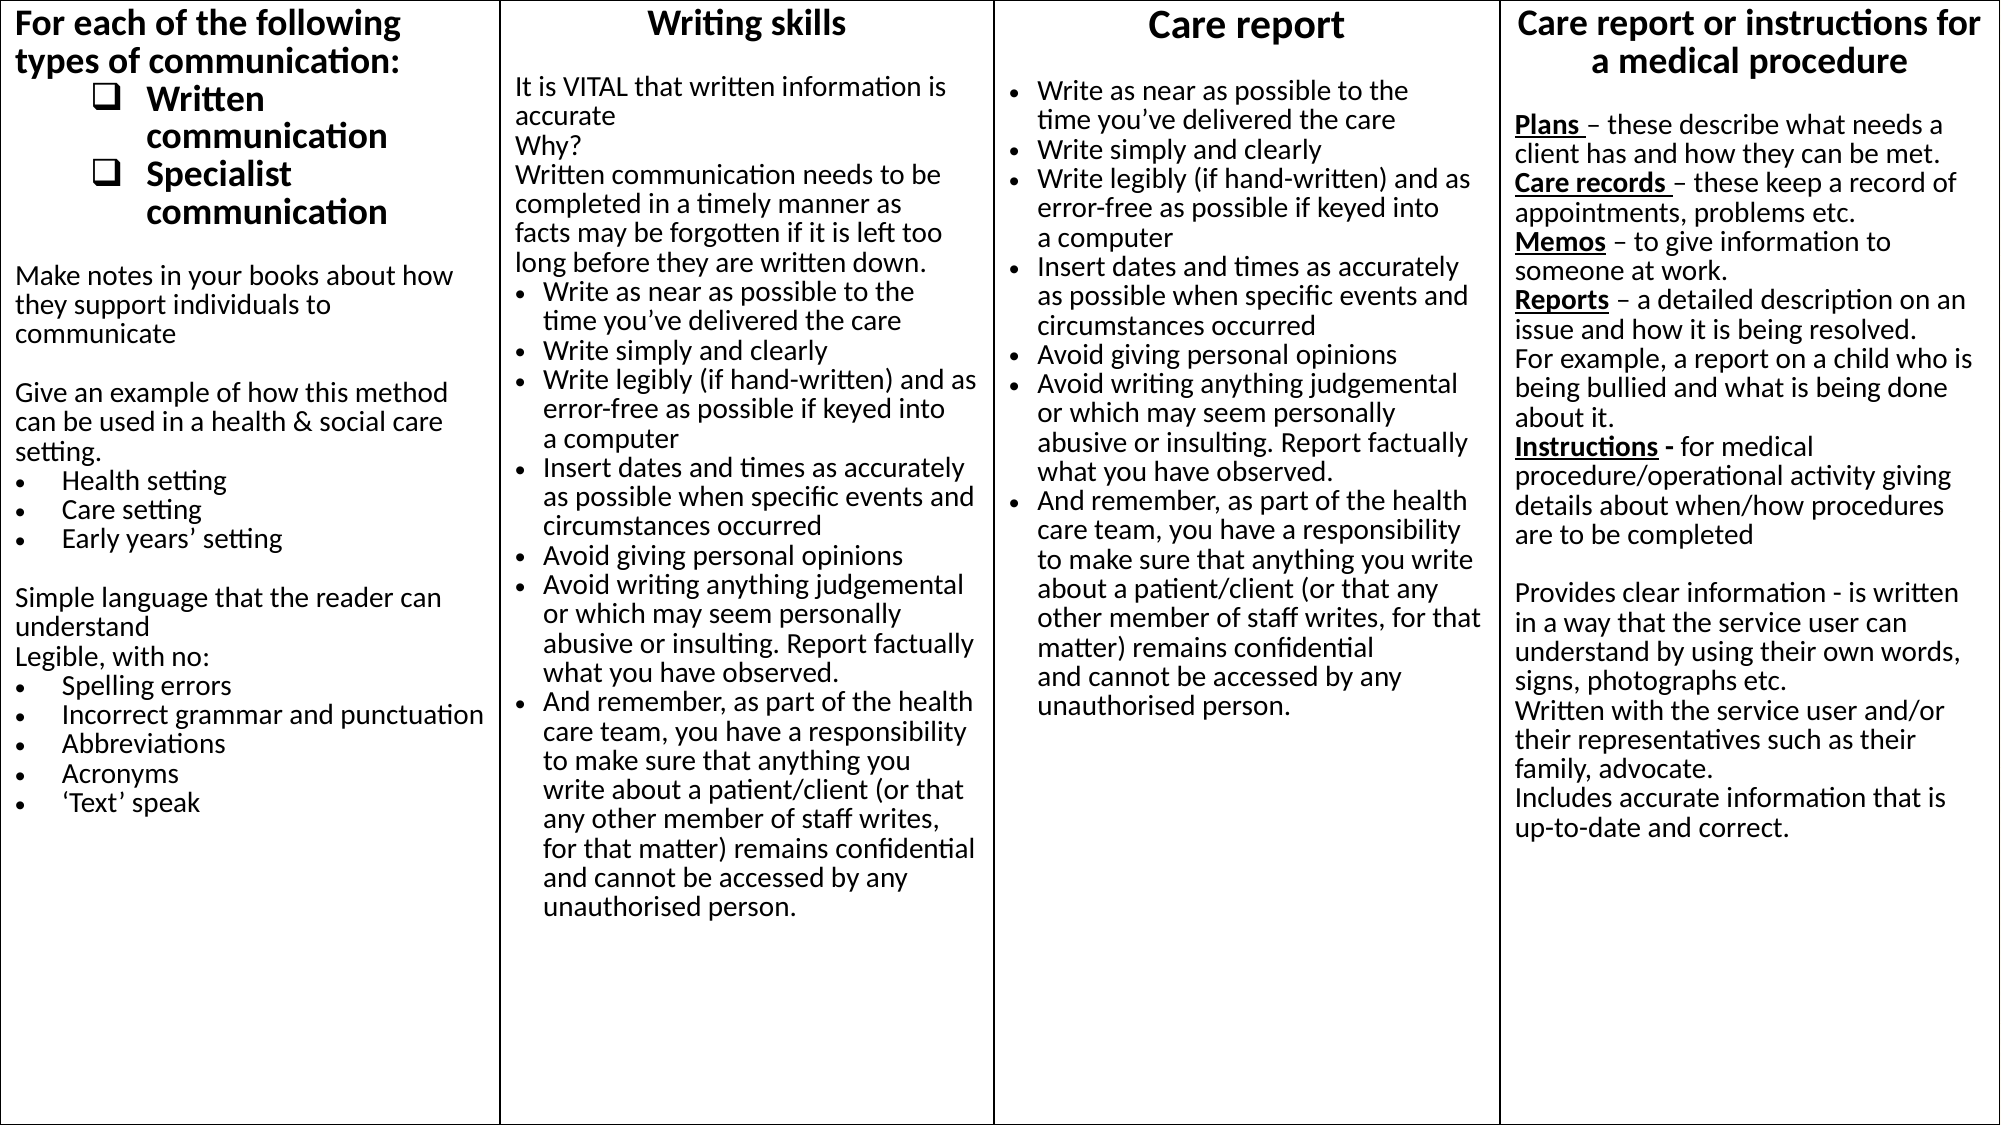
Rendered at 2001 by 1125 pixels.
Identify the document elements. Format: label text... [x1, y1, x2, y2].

table_header Writing skills ​It is VITAL that written information is accurate Why? Written communication needs to be completed in a timely manner as facts may be forgotten if it is left too long before they are written down​. Write as near as possible to the time you’ve delivered the care​ Write simply and clearly​ Write legibly (if hand-written) and as error-free as possible if keyed into a computer​ Insert dates and times as accurately as possible when specific events and circumstances occurred​ Avoid giving personal opinions​ Avoid writing anything judgemental or which may seem personally abusive or insulting. Report factually what you have observed.​ And remember, as part of the health care team, you have a responsibility to make sure that anything you write about a patient/client (or that any other member of staff writes, for that matter) remains confidential and cannot be accessed by any unauthorised person. [501, 1, 993, 1124]
table_header Care report Write as near as possible to the time you’ve delivered the care​ Write simply and clearly​ Write legibly (if hand-written) and as error-free as possible if keyed into a computer​ Insert dates and times as accurately as possible when specific events and circumstances occurred​ Avoid giving personal opinions​ Avoid writing anything judgemental or which may seem personally abusive or insulting. Report factually what you have observed.​ And remember, as part of the health care team, you have a responsibility to make sure that anything you write about a patient/client (or that any other member of staff writes, for that matter) remains confidential and cannot be accessed by any unauthorised person. [995, 1, 1499, 1124]
table_header Care report or instructions for a medical procedure Plans – these describe what needs a client has and how they can be met.​ Care records – these keep a record of appointments, problems etc.​ Memos – to give information to someone at work.​ Reports – a detailed description on an issue and how it is being resolved. For example, a report on a child who is being bullied and what is being done about it.​ Instructions - for medical procedure/operational activity giving details about when/how procedures are to be completed​ Provides clear information - is written in a way that the service user can understand by using their own words, signs, photographs etc.​ Written with the service user and/or their representatives such as their family, advocate.​ Includes accurate information that is up-to-date and correct. [1501, 1, 1999, 1124]
table_header For each of the following types of communication: Written communication Specialist communication Make notes in your books about how they support individuals to communicate Give an example of how this method can be used in a health & social care setting. Health setting Care setting Early years’ setting Simple language that the reader can understand​ Legible, with no:​ Spelling errors​ Incorrect grammar and punctuation​ Abbreviations​ Acronyms​ ‘Text’ speak​ [1, 1, 499, 1124]
